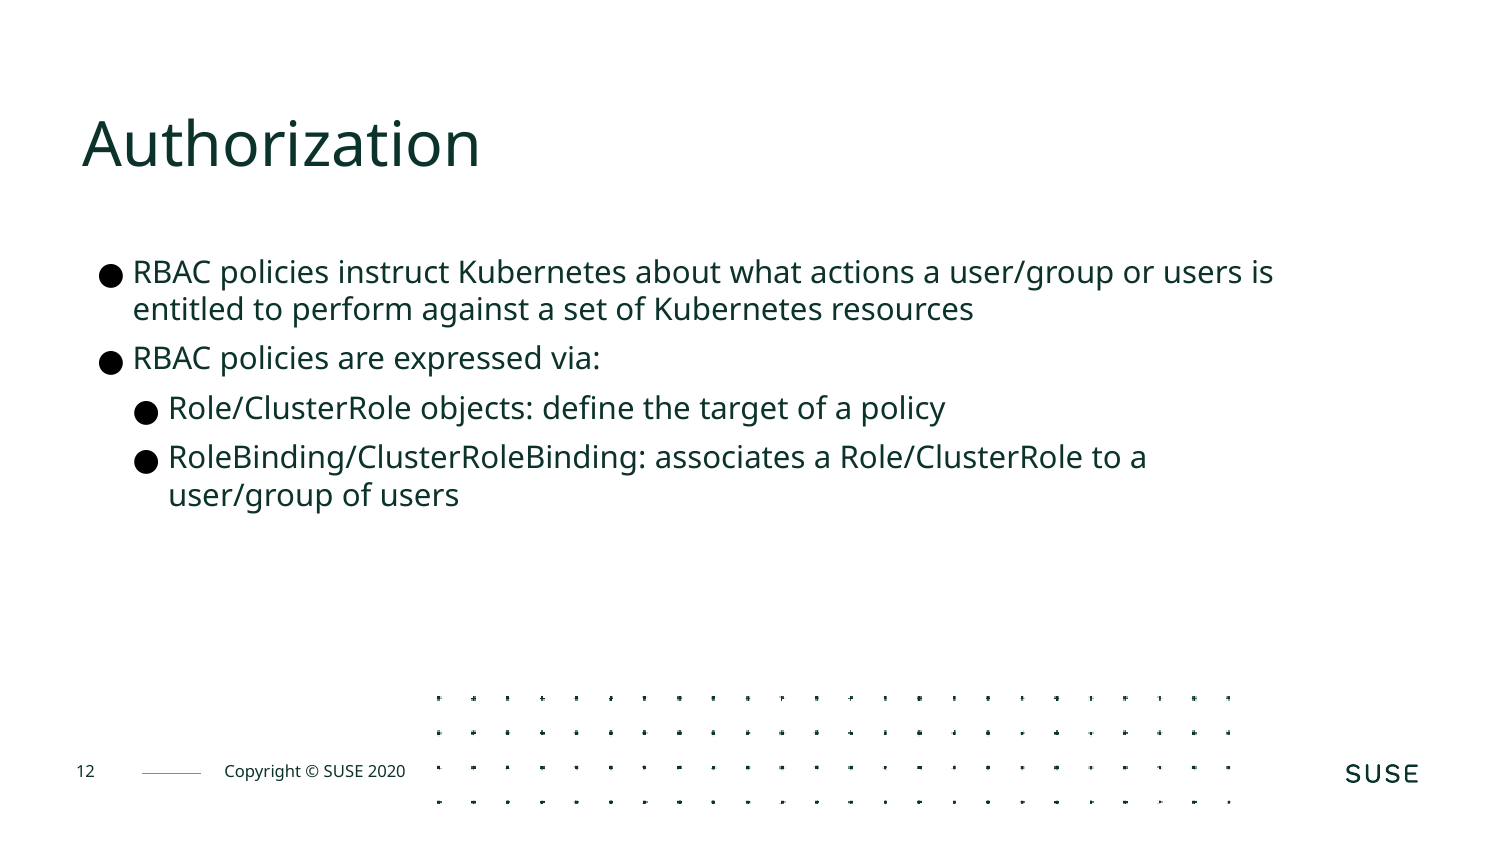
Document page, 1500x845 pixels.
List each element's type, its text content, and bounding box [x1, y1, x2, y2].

picture [1346, 764, 1418, 783]
text_box Authorization [82, 103, 1453, 260]
picture [437, 696, 1255, 815]
text_box RBAC policies instruct Kubernetes about what actions a user/group or users is entitled to perform against a set of Kubernetes resources RBAC policies are expressed via: Role/ClusterRole objects: define the target of a policy RoleBinding/ClusterRoleBinding: associates a Role/ClusterRole to a user/group of users [82, 244, 1299, 695]
